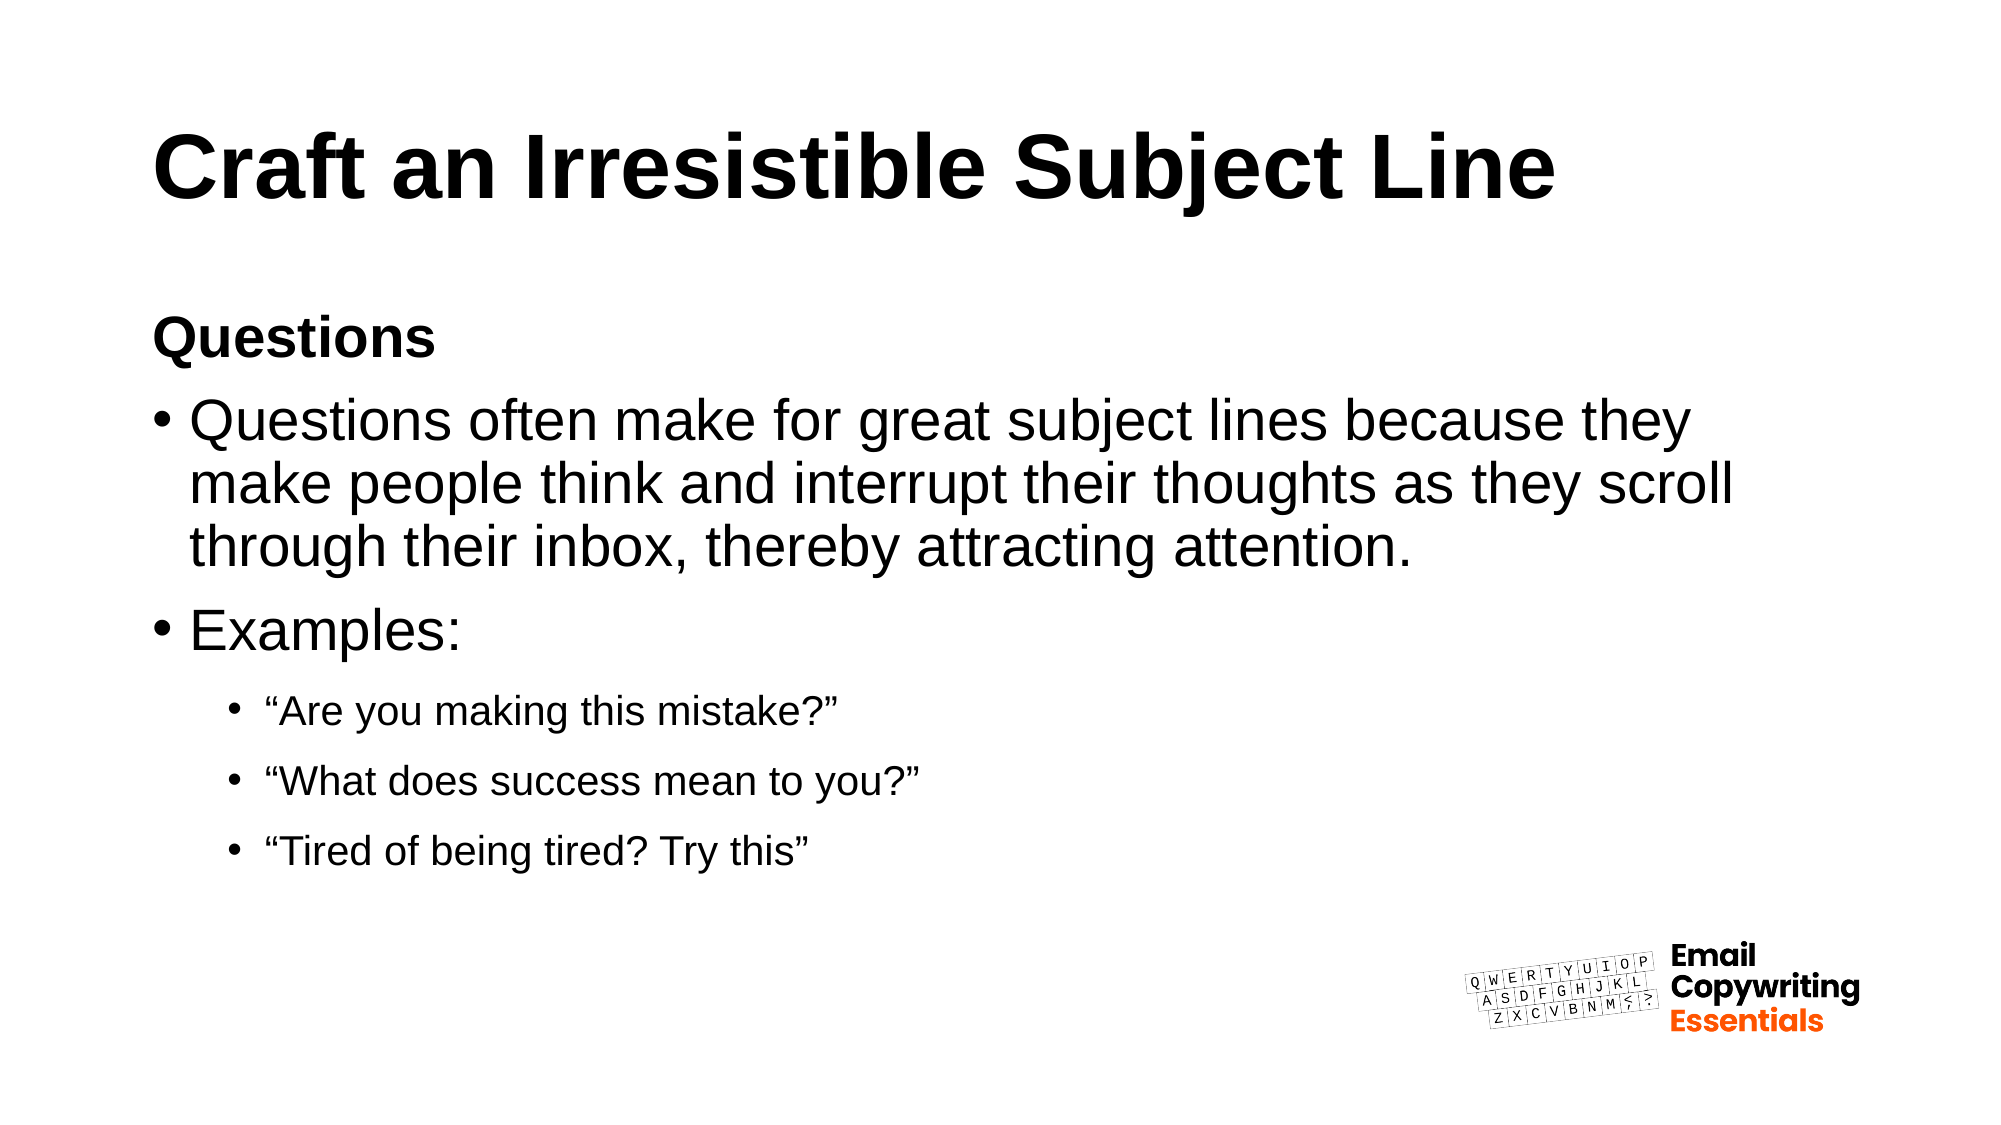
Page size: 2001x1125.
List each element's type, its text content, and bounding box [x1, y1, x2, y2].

list Questions Questions often make for great subject lines because they make people think and interrupt their thoughts as they scroll through their inbox, thereby attracting attention. Examples: “Are you making this mistake?” “What does success mean to you?” “Tired of being tired? Try this” [137, 299, 1863, 1014]
title Craft an Irresistible Subject Line [137, 59, 1863, 278]
picture [1462, 1014, 1863, 1066]
